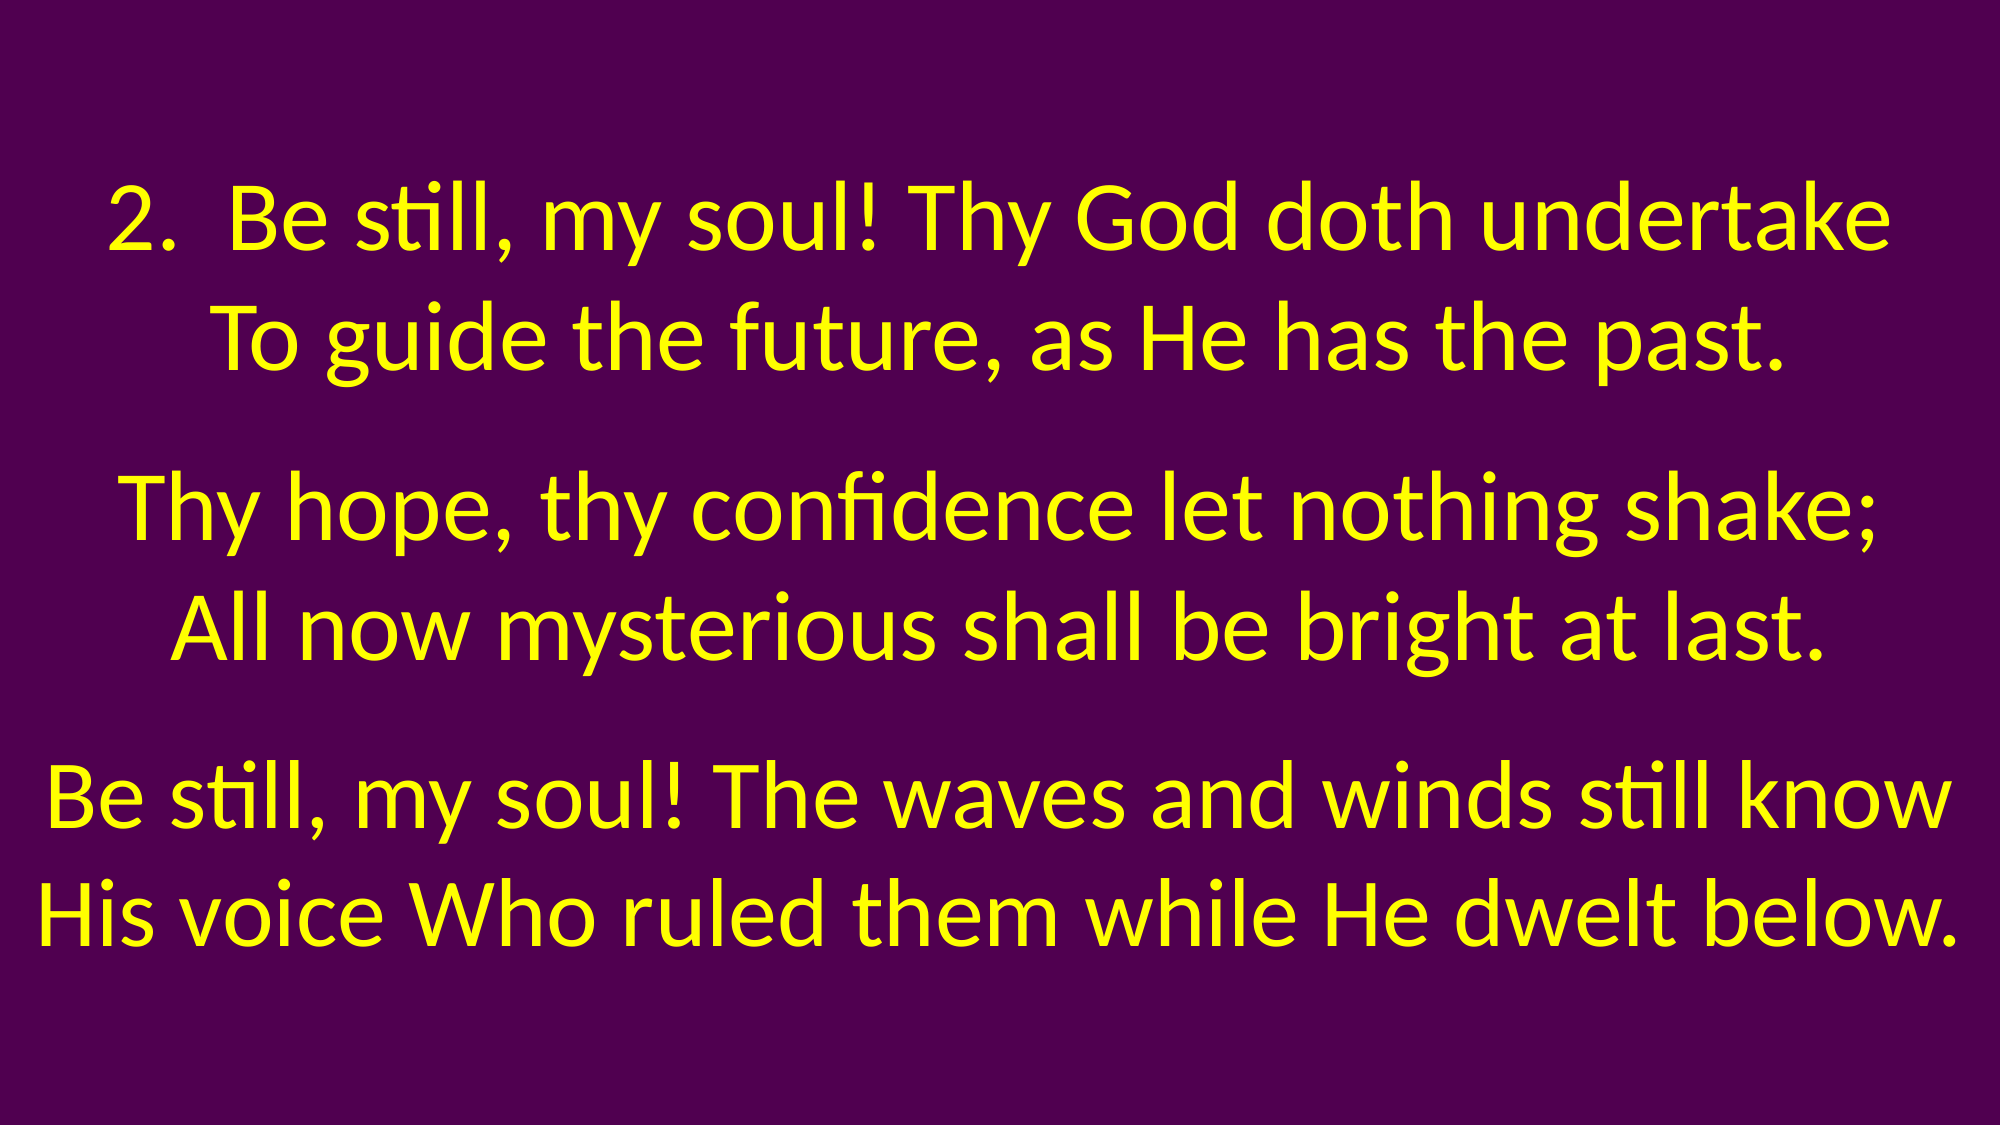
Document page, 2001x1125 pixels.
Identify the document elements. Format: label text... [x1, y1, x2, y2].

text_box 2. Be still, my soul! Thy God doth undertake To guide the future, as He has the past. Thy hope, thy confidence let nothing shake; All now mysterious shall be bright at last. Be still, my soul! The waves and winds still know His voice Who ruled them while He dwelt below. [0, 143, 2000, 973]
